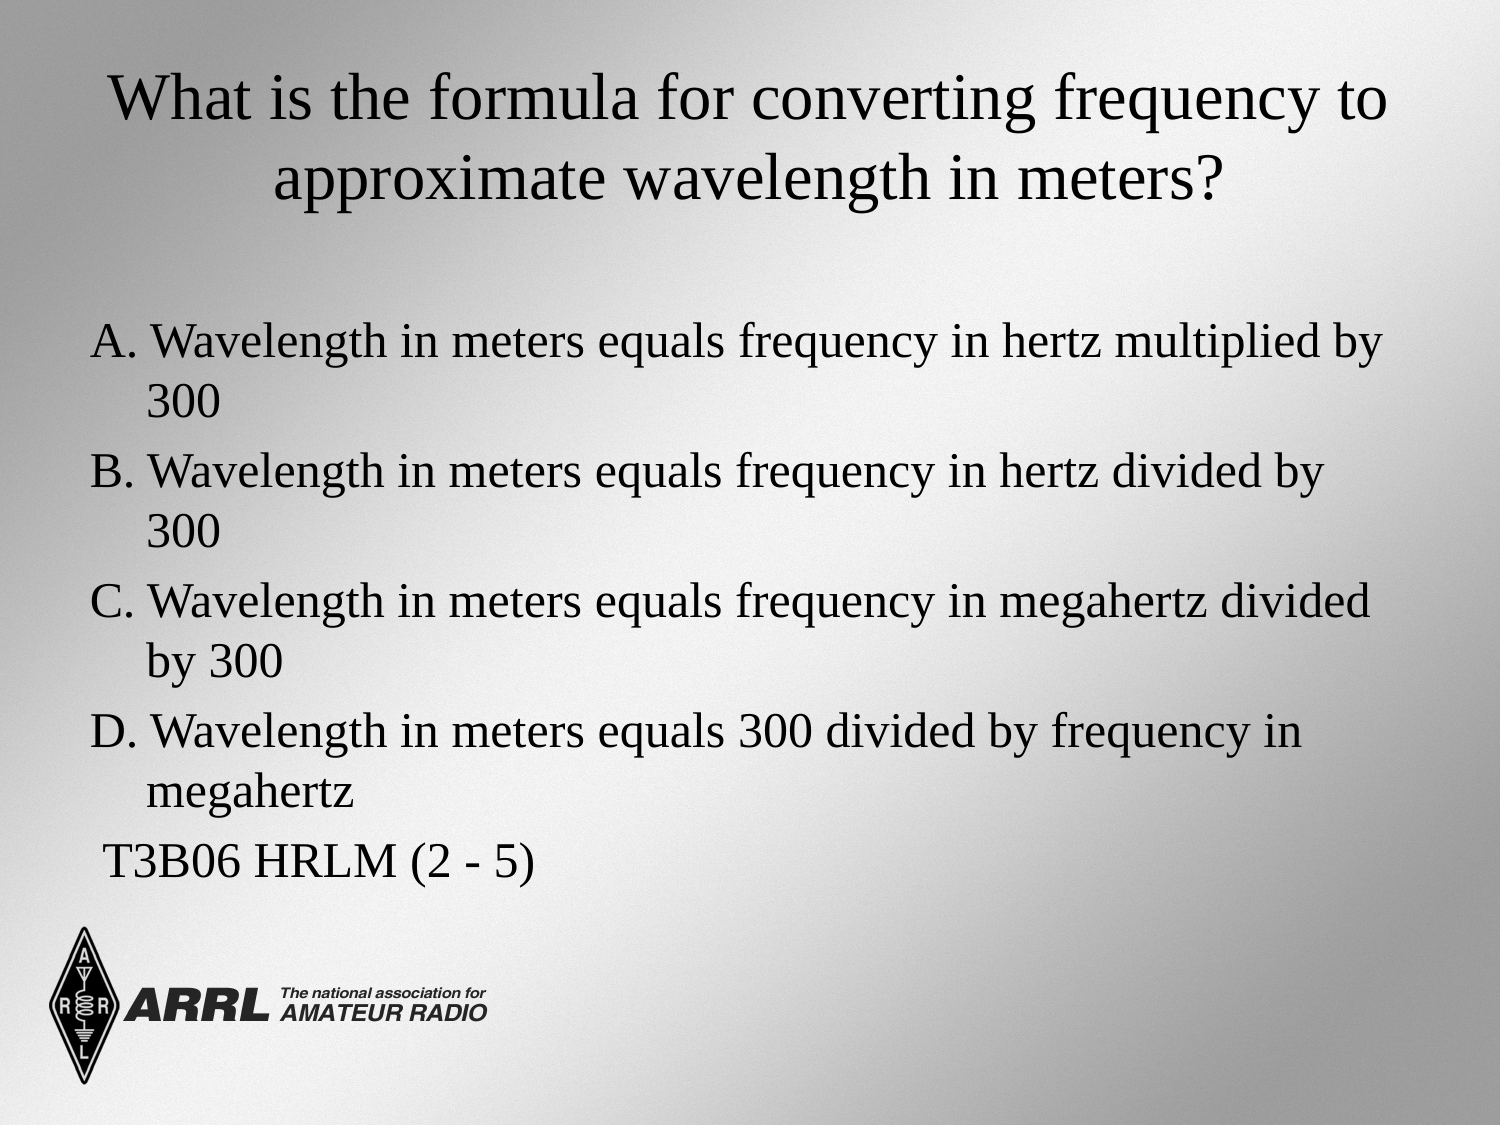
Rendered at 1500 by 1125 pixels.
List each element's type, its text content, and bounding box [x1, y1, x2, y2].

list A. Wavelength in meters equals frequency in hertz multiplied by 300 B. Wavelength in meters equals frequency in hertz divided by 300 C. Wavelength in meters equals frequency in megahertz divided by 300 D. Wavelength in meters equals 300 divided by frequency in megahertz T3B06 HRLM (2 - 5) [75, 299, 1425, 1005]
picture [0, 0, 1500, 1125]
title What is the formula for converting frequency to approximate wavelength in meters? [75, 45, 1425, 233]
